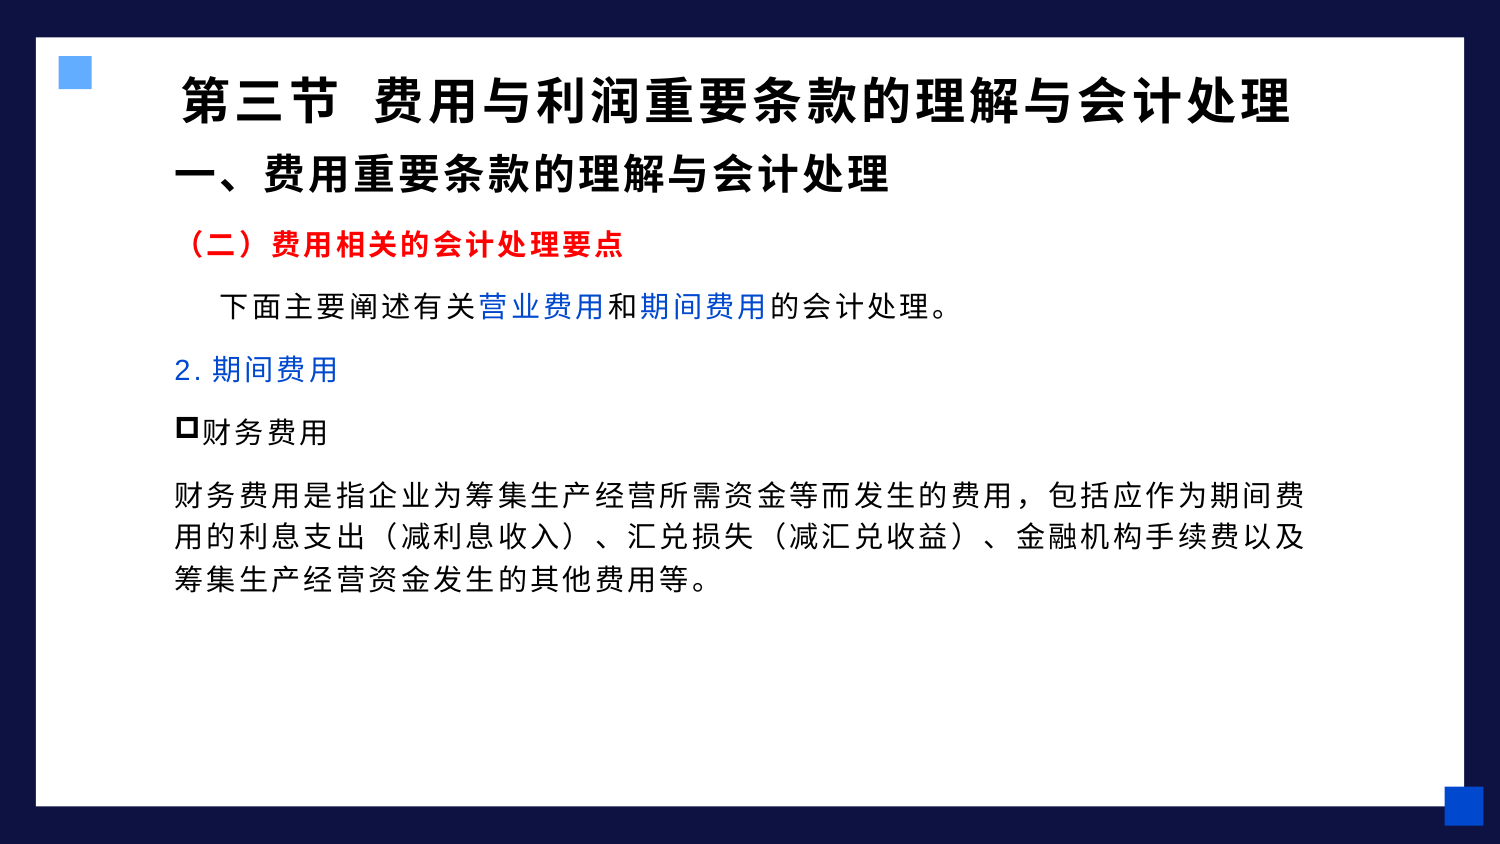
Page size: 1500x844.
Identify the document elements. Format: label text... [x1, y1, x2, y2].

list 一、费用重要条款的理解与会计处理 （二）费用相关的会计处理要点 下面主要阐述有关营业费用和期间费用的会计处理。 2.期间费用 财务费用 财务费用是指企业为筹集生产经营所需资金等而发生的费用，包括应作为期间费用的利息支出（减利息收入）、汇兑损失（减汇兑收益）、金融机构手续费以及筹集生产经营资金发生的其他费用等。 [157, 137, 1343, 563]
title 第三节 费用与利润重要条款的理解与会计处理 [141, 48, 1327, 139]
